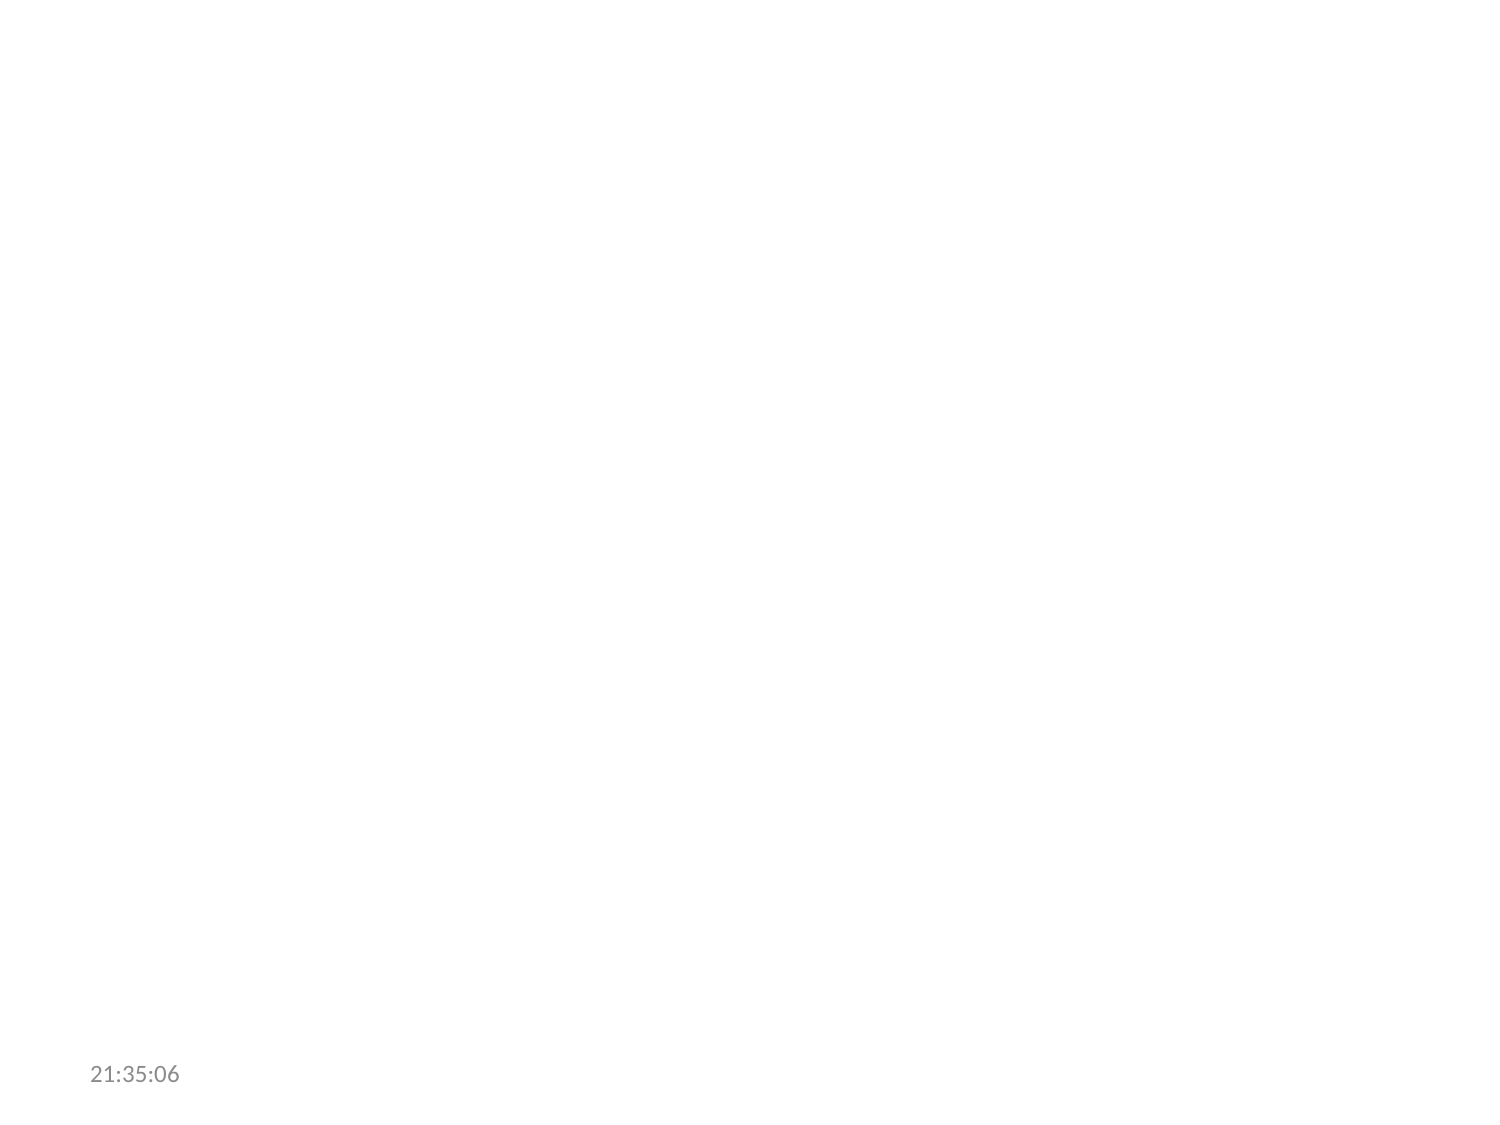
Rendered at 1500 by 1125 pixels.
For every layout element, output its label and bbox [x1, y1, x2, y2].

slide_number [75, 1042, 425, 1103]
